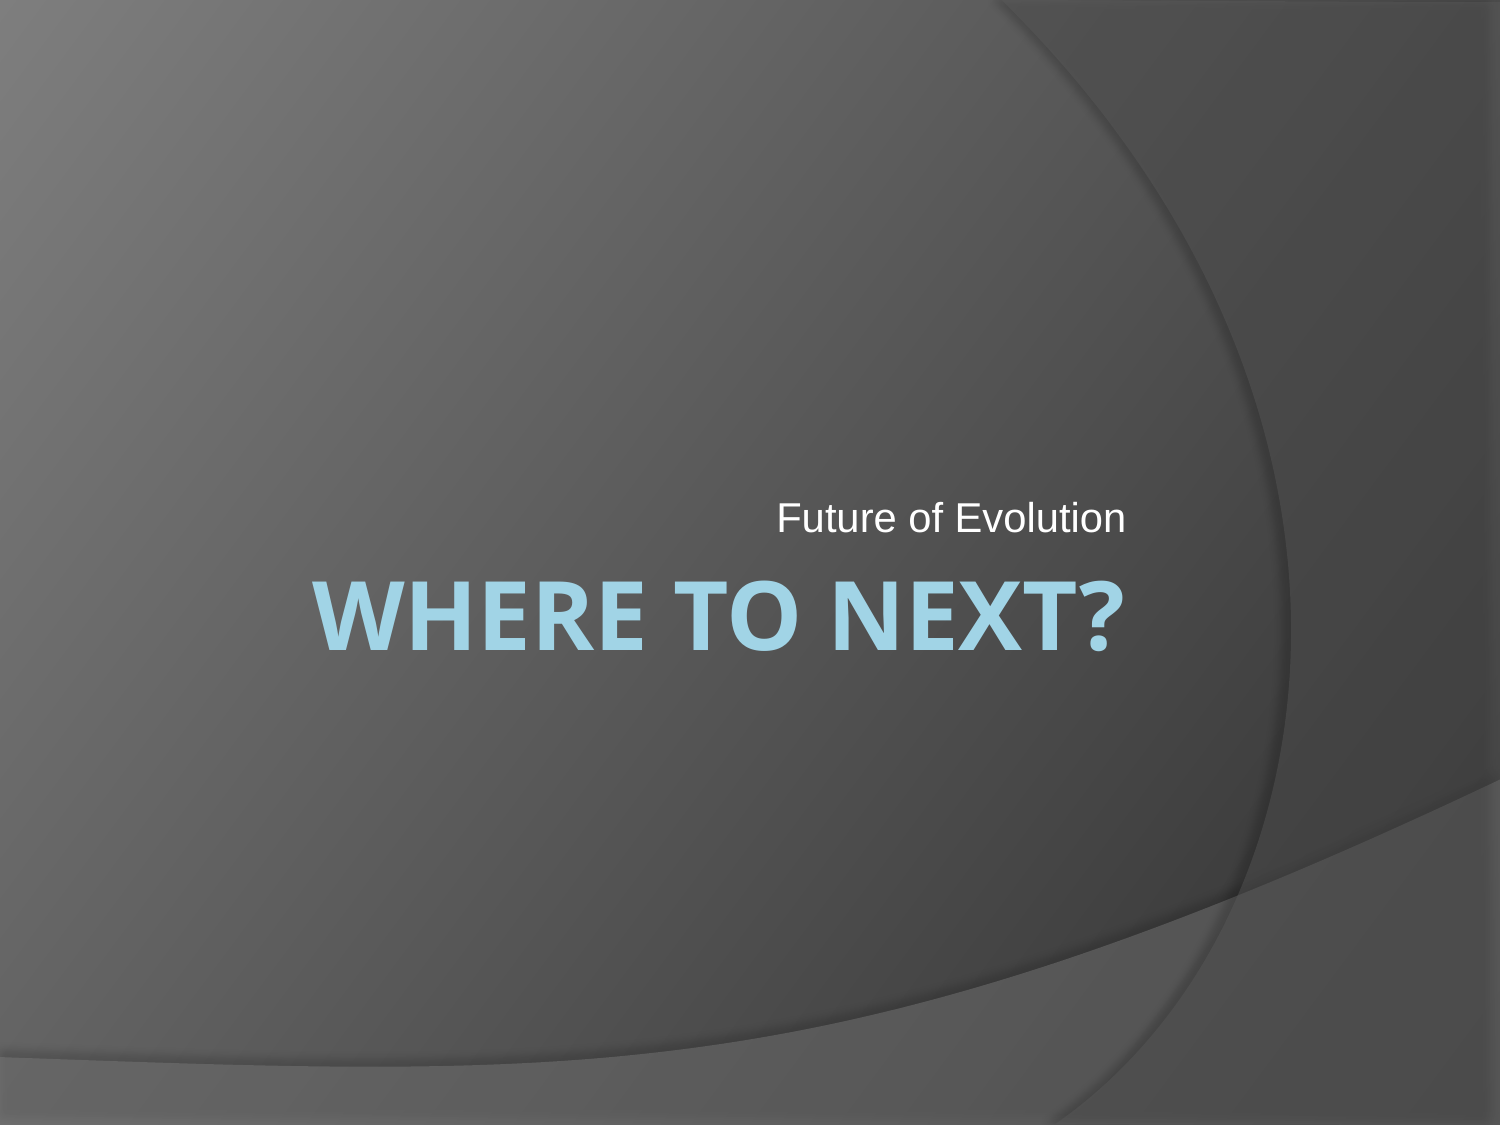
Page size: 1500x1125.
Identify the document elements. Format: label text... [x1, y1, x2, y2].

title Where to next? [70, 547, 1134, 925]
subtitle Future of Evolution [71, 253, 1134, 541]
